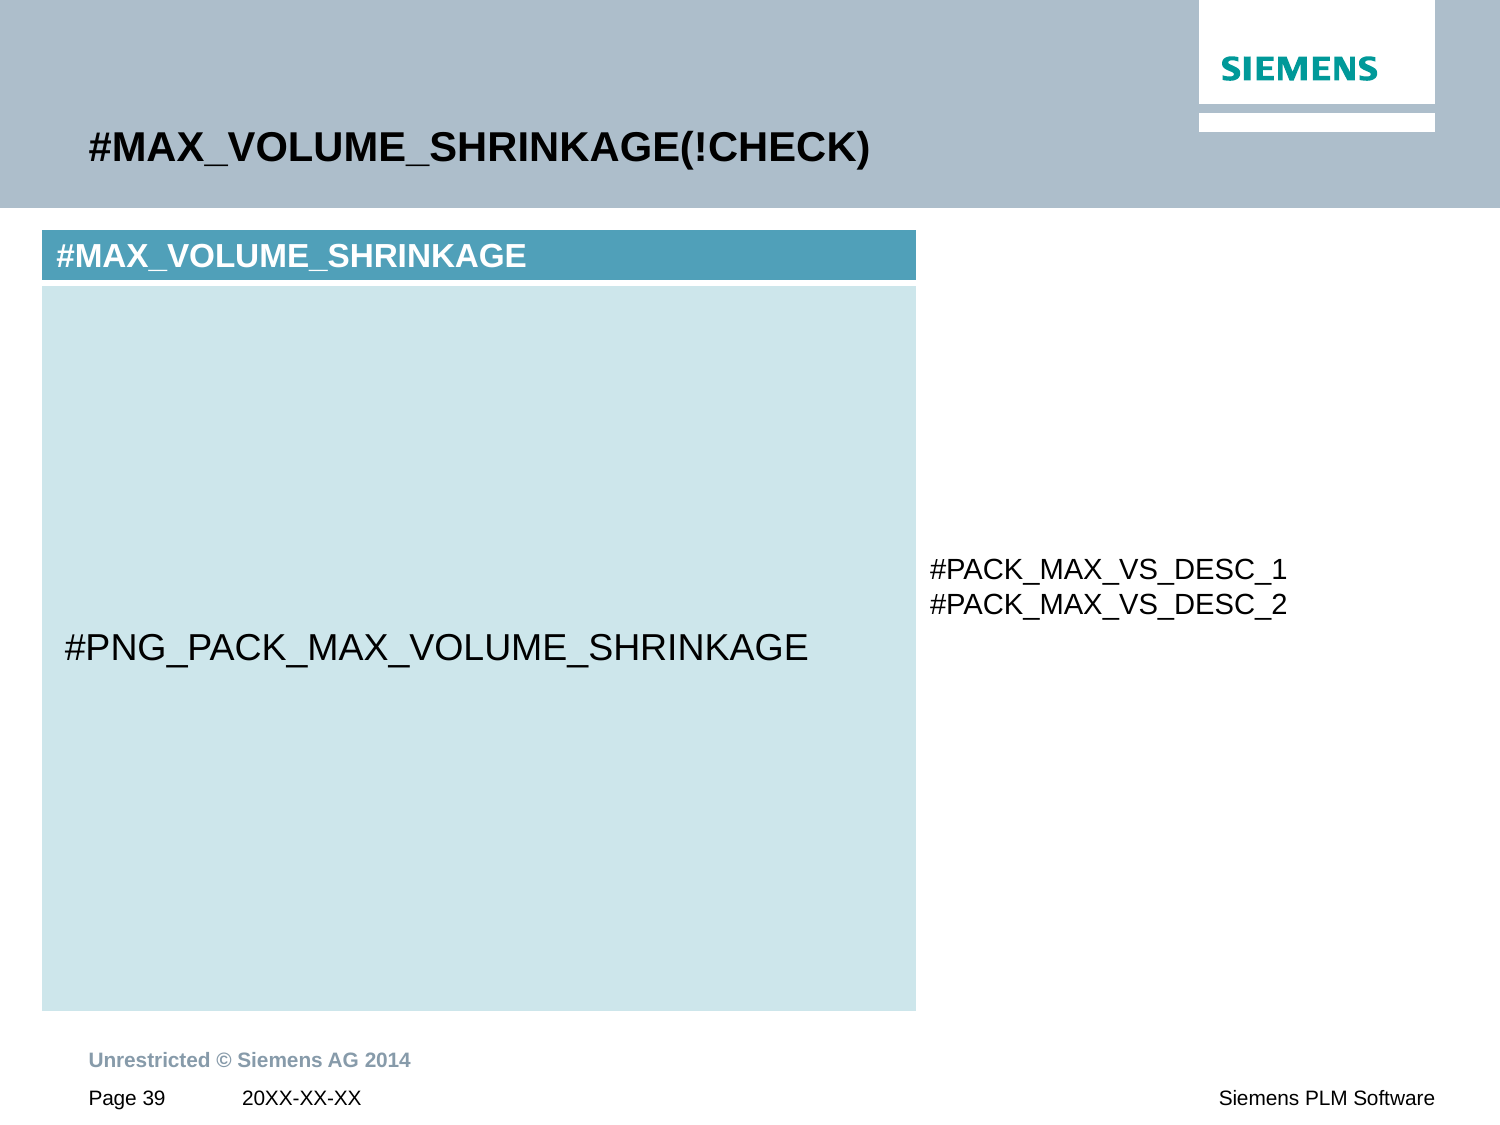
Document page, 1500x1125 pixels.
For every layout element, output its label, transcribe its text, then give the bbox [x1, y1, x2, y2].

table_header #MAX_VOLUME_SHRINKAGE [42, 230, 916, 280]
text_box #PACK_MAX_VS_DESC_1 #PACK_MAX_VS_DESC_2 [915, 542, 1433, 663]
table_cell [42, 286, 916, 1011]
text_box #PNG_PACK_MAX_VOLUME_SHRINKAGE [64, 302, 892, 988]
title #MAX_VOLUME_SHRINKAGE(!CHECK) [0, 0, 1500, 209]
